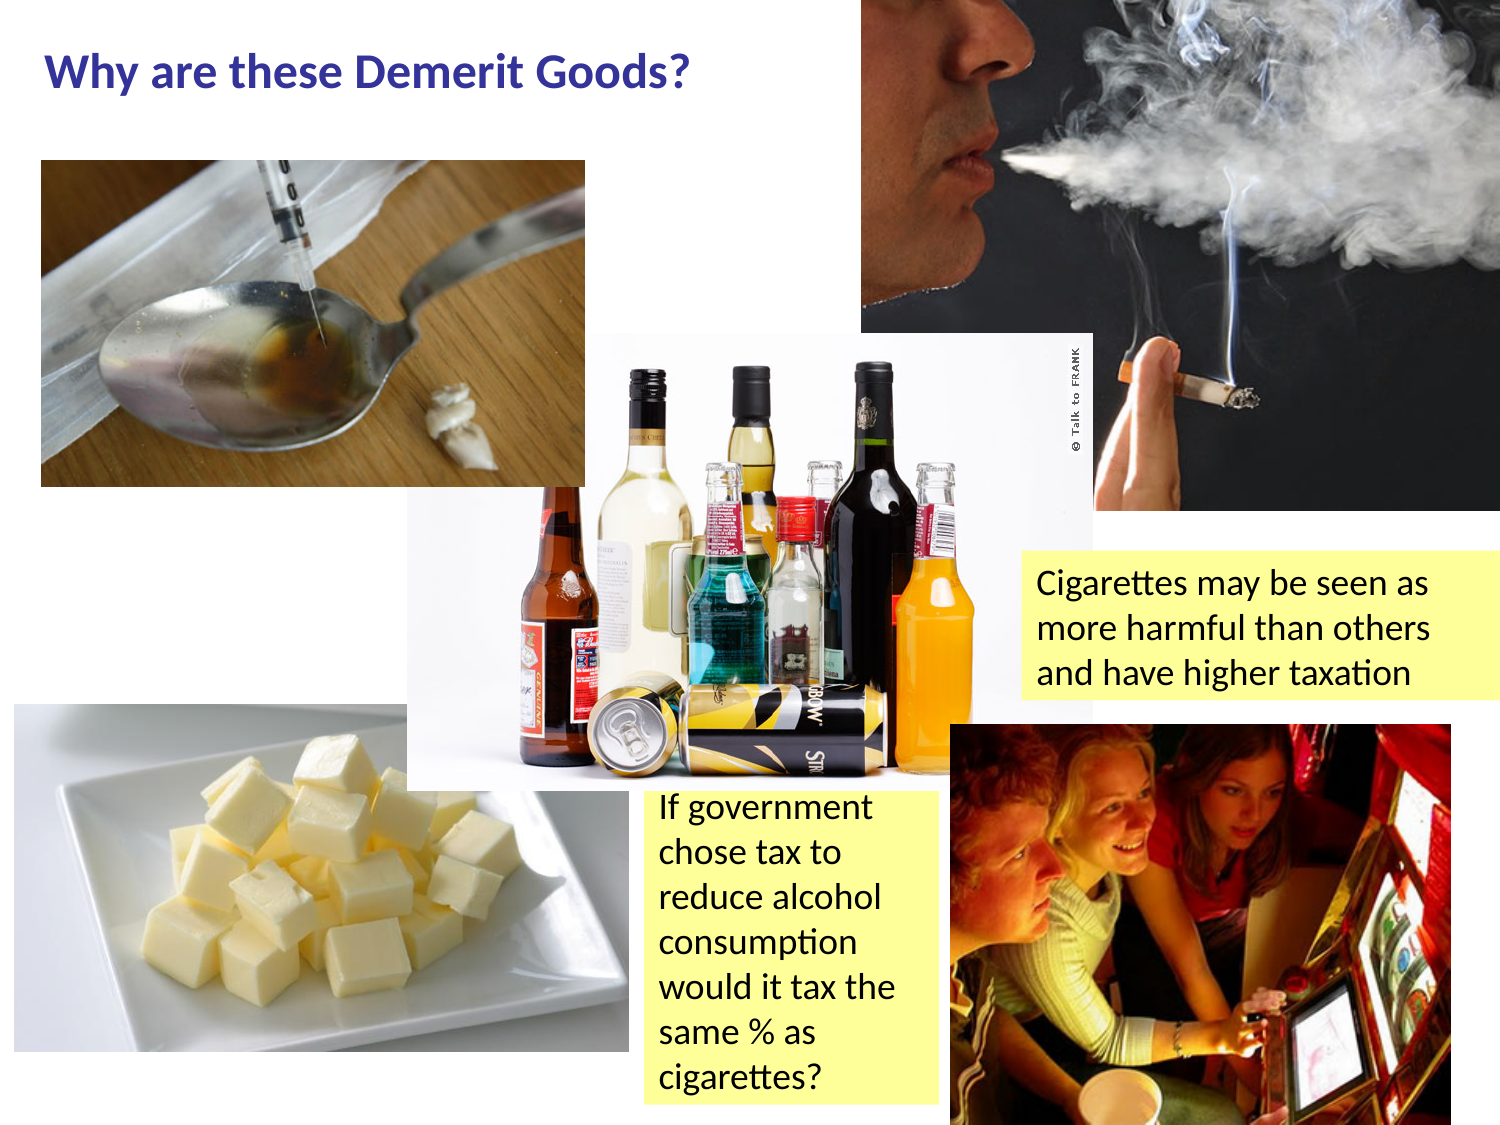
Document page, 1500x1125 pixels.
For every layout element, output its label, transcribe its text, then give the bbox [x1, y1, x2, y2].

text_box Why are these Demerit Goods? [29, 30, 727, 106]
text_box If government chose tax to reduce alcohol consumption would it tax the same % as cigarettes? [643, 800, 940, 1105]
text_box Cigarettes may be seen as more harmful than others and have higher taxation [1097, 550, 1500, 701]
picture [14, 0, 1500, 1125]
